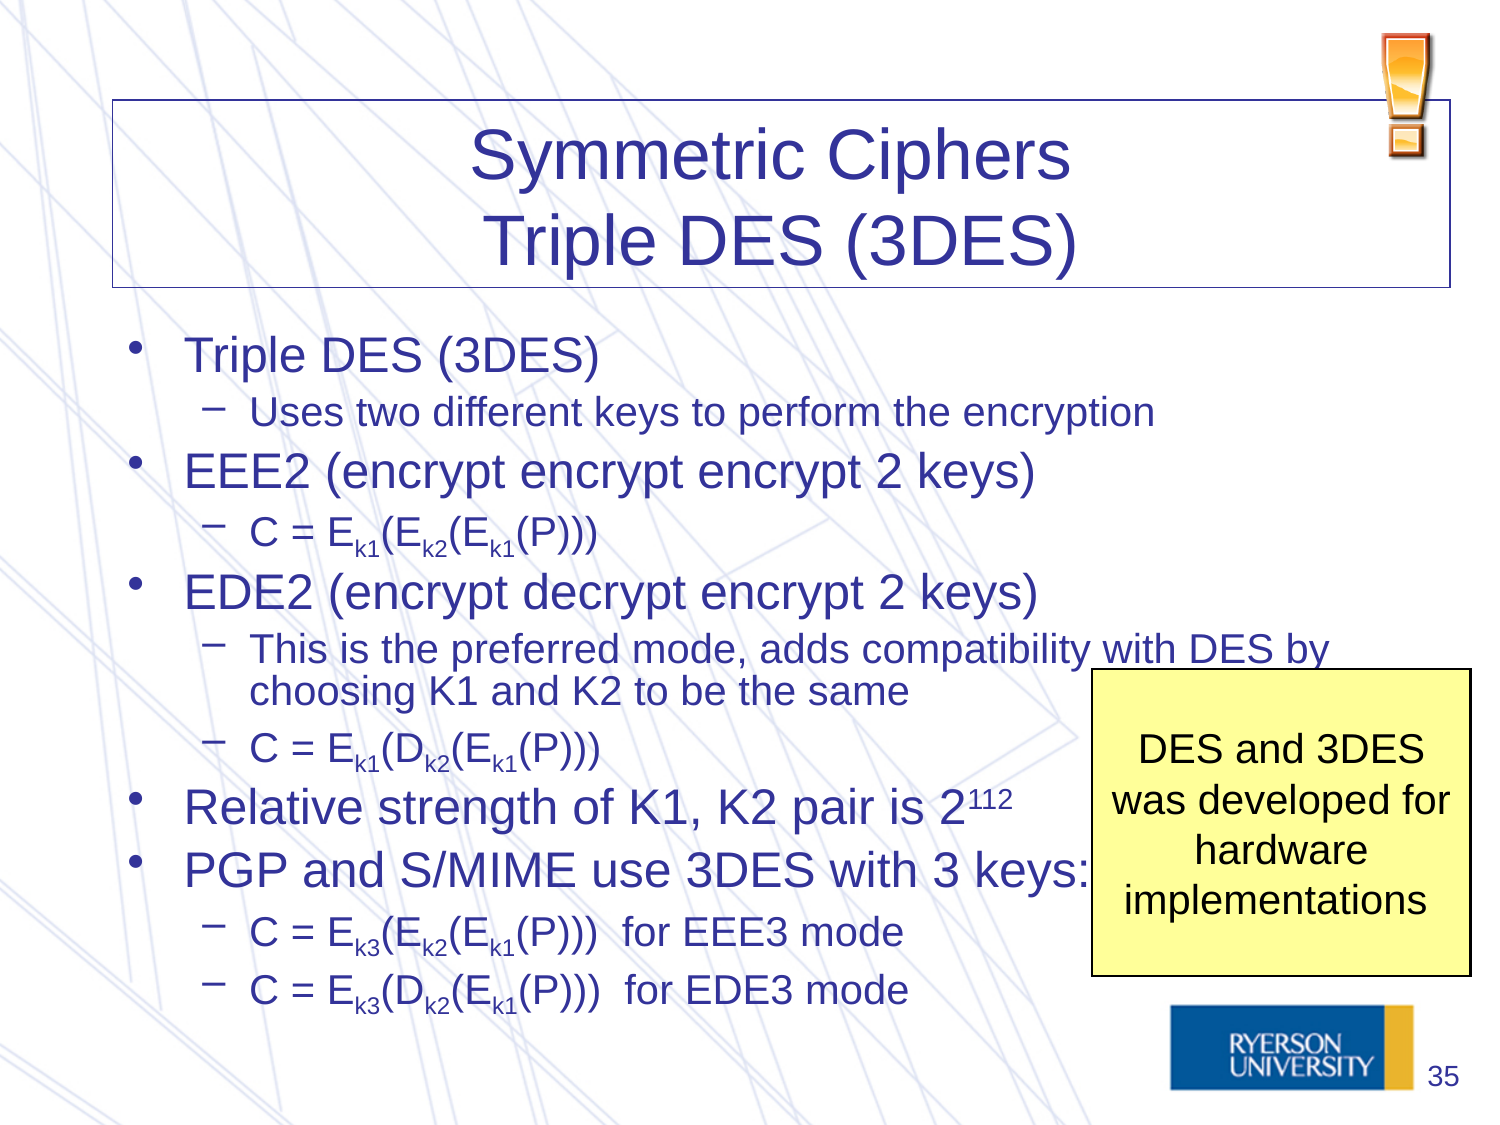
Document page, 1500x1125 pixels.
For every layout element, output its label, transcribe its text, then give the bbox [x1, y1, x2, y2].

text_box DES and 3DES was developed for hardware implementations [1092, 668, 1471, 976]
picture [0, 0, 1500, 1125]
title Symmetric Ciphers Triple DES (3DES)‏ [112, 99, 1451, 288]
list Triple DES (3DES)‏ Uses two different keys to perform the encryption EEE2 (encrypt encrypt encrypt 2 keys) C = Ek1(Ek2(Ek1(P)))‏ EDE2 (encrypt decrypt encrypt 2 keys) This is the preferred mode, adds compatibility with DES by choosing K1 and K2 to be the same C = Ek1(Dk2(Ek1(P)))‏ Relative strength of K1, K2 pair is 2112 PGP and S/MIME use 3DES with 3 keys: C = Ek3(Ek2(Ek1(P))) for EEE3 mode C = Ek3(Dk2(Ek1(P))) for EDE3 mode [112, 324, 1451, 1001]
slide_number 35 [1399, 1049, 1476, 1113]
